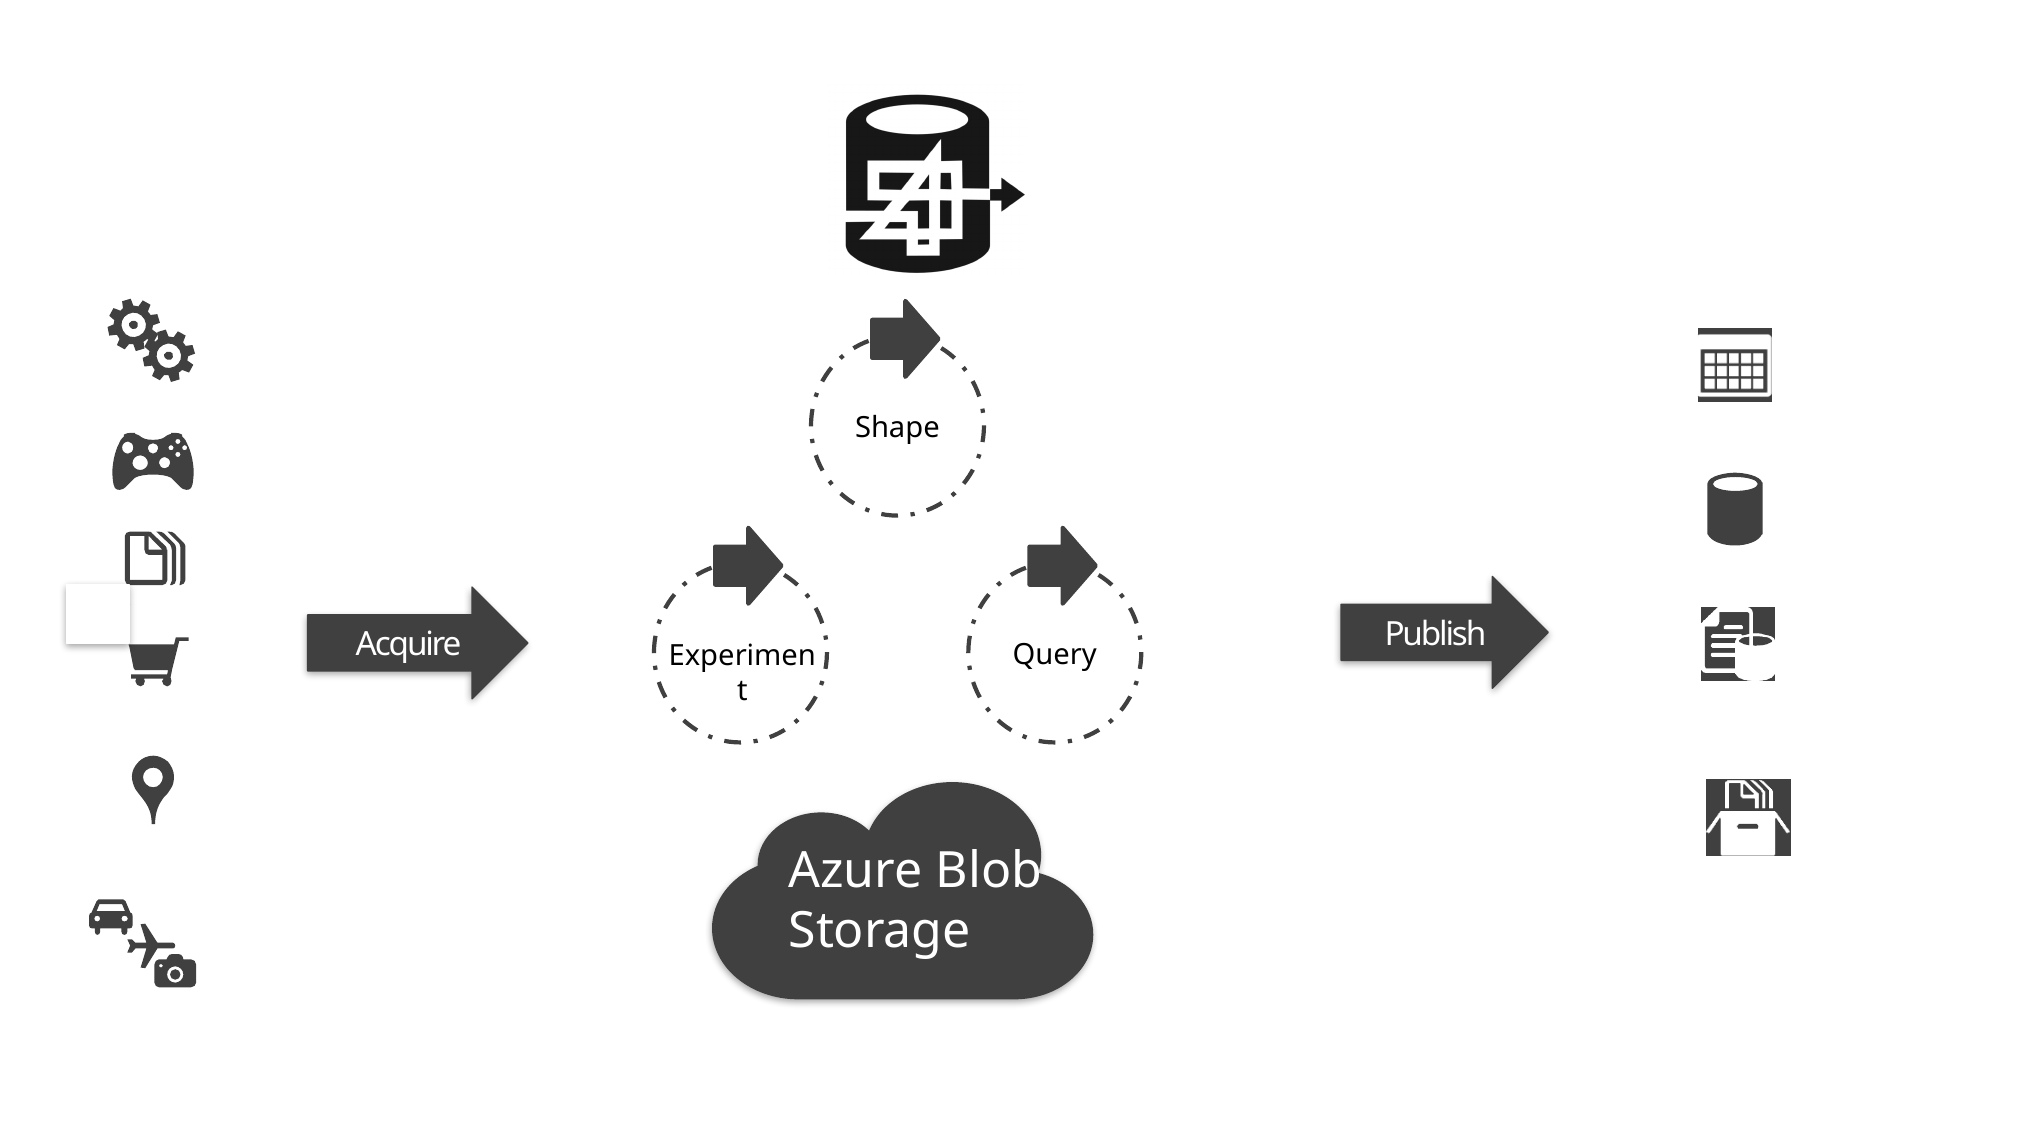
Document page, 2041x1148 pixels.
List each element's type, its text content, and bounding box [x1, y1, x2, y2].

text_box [1697, 327, 1791, 857]
picture [828, 83, 1027, 277]
text_box Azure Blob Storage [711, 781, 1095, 1001]
text_box Publish [1340, 575, 1549, 689]
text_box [66, 298, 197, 988]
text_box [968, 527, 1142, 743]
text_box Acquire [306, 586, 529, 700]
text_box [653, 527, 832, 743]
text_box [810, 300, 985, 516]
